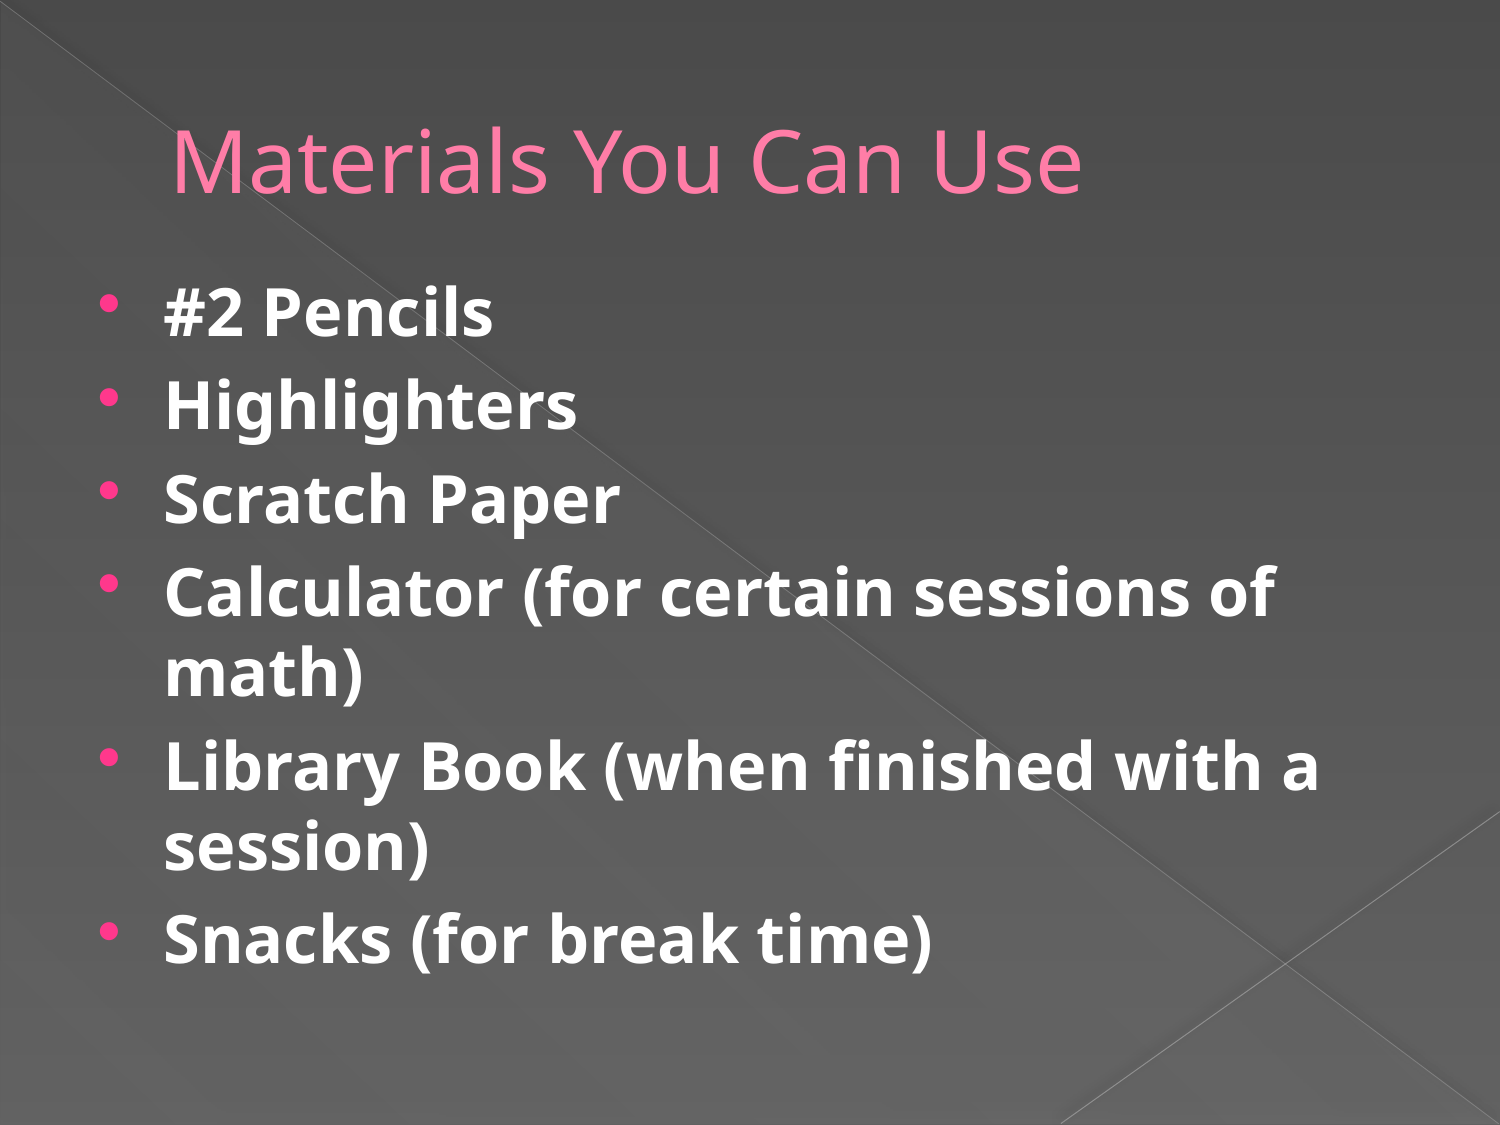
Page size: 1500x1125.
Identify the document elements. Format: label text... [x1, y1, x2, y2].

list #2 Pencils Highlighters Scratch Paper Calculator (for certain sessions of math) Library Book (when finished with a session) Snacks (for break time) [75, 262, 1425, 1059]
title Materials You Can Use [75, 43, 1425, 262]
